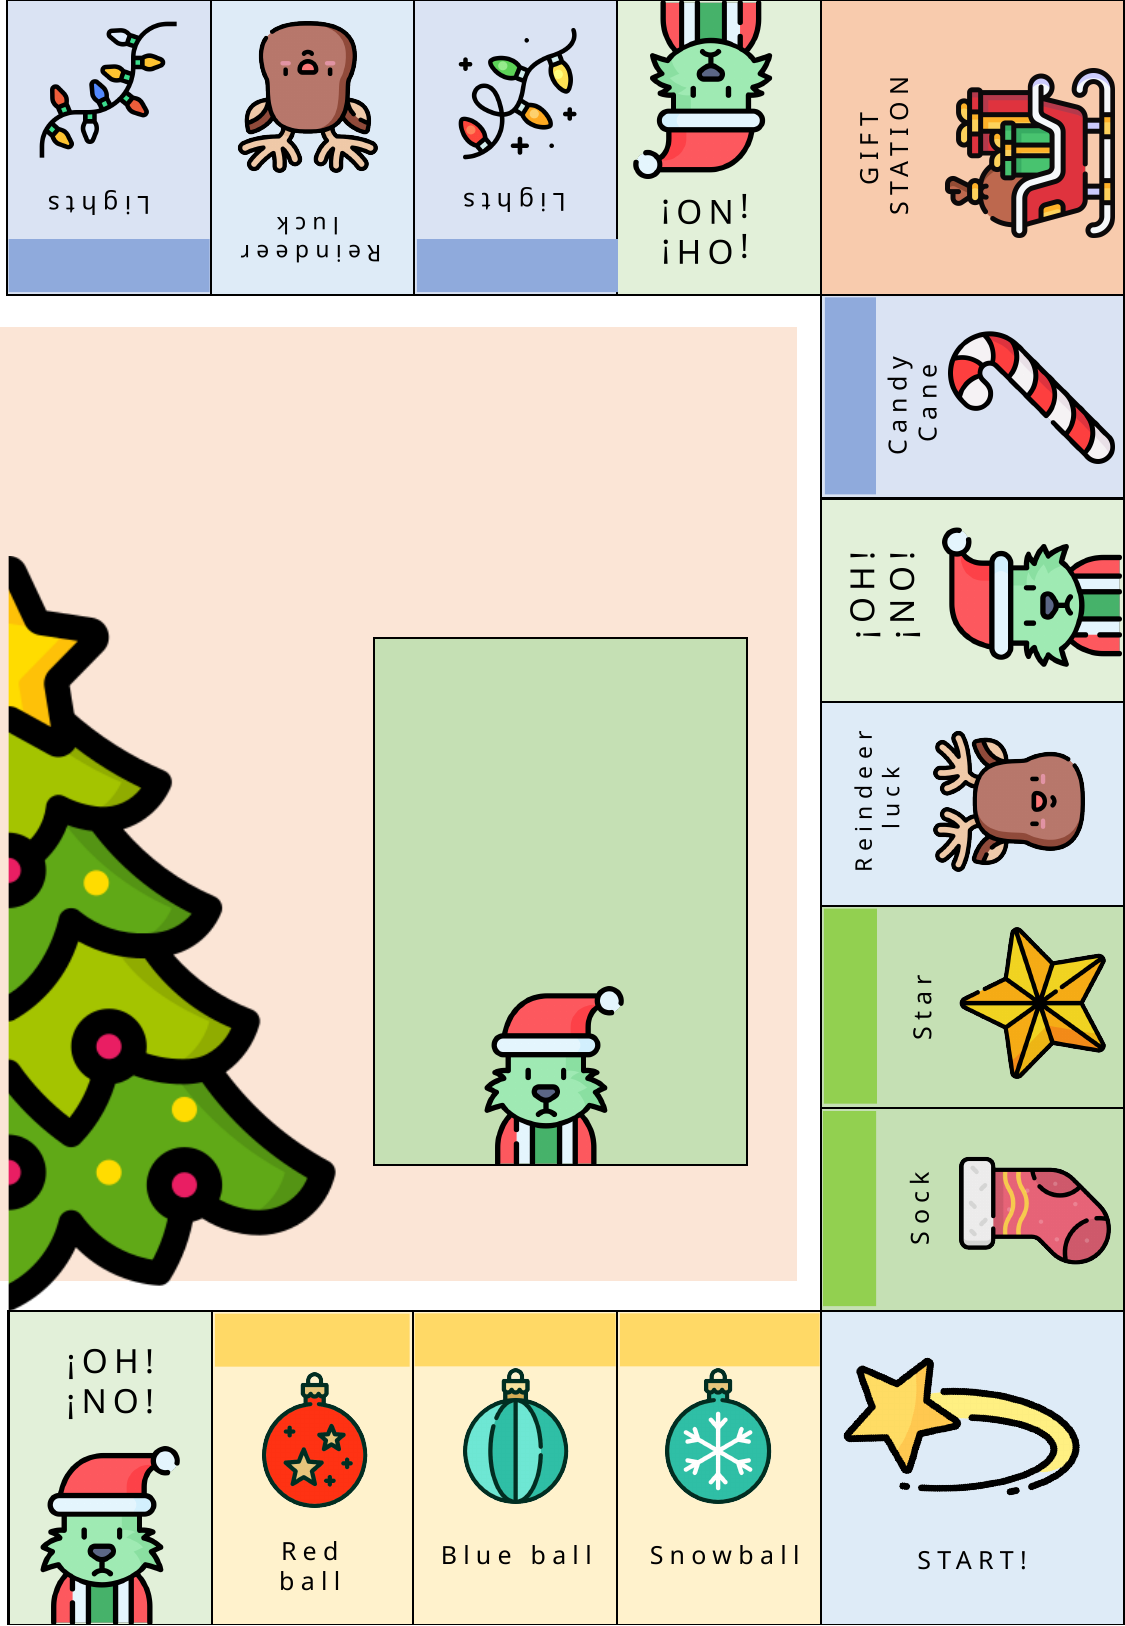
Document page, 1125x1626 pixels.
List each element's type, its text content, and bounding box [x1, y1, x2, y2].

text_box START! [830, 1537, 1115, 1582]
text_box [0, 316, 808, 1293]
text_box [214, 1313, 411, 1368]
picture [444, 21, 590, 166]
text_box [824, 296, 877, 495]
text_box [373, 637, 748, 1166]
picture [246, 1372, 382, 1508]
text_box [823, 908, 878, 1105]
picture [35, 16, 181, 162]
text_box Sock [896, 1106, 942, 1311]
text_box ¡OH! ¡NO! [603, 186, 807, 281]
text_box [412, 1310, 616, 1625]
picture [650, 1368, 786, 1504]
text_box [6, 0, 210, 296]
picture [933, 725, 1085, 878]
text_box [210, 0, 413, 296]
text_box [820, 703, 1125, 907]
text_box [616, 1310, 822, 1625]
picture [448, 1368, 583, 1504]
text_box [7, 1310, 211, 1625]
text_box [616, 0, 822, 296]
text_box Star [899, 905, 944, 1110]
text_box Red ball [216, 1528, 404, 1603]
text_box Lights [5, 183, 193, 229]
text_box [912, 499, 1125, 703]
picture [942, 507, 1122, 687]
picture [956, 927, 1109, 1079]
text_box [413, 0, 616, 296]
text_box [822, 1110, 877, 1307]
picture [945, 68, 1115, 238]
text_box Blue ball [422, 1532, 611, 1607]
text_box [414, 1312, 617, 1367]
text_box [944, 907, 1125, 1109]
text_box [820, 907, 899, 1109]
text_box Lights [420, 181, 609, 227]
text_box Candy Cane [874, 301, 949, 505]
text_box [820, 1109, 896, 1312]
picture [612, 0, 792, 179]
text_box [942, 1109, 1125, 1312]
picture [231, 21, 384, 173]
text_box [820, 294, 1125, 499]
text_box GIFT STATION [845, 29, 921, 263]
picture [818, 1292, 1104, 1553]
picture [948, 314, 1115, 481]
text_box ¡OH! ¡NO! [833, 495, 929, 698]
text_box Snowball [624, 1532, 825, 1577]
picture [20, 1446, 200, 1625]
text_box [211, 1310, 412, 1625]
picture [959, 1134, 1111, 1287]
text_box ¡OH! ¡NO! [8, 1333, 213, 1428]
text_box Reindeer luck [841, 696, 912, 901]
text_box Reindeer luck [205, 205, 410, 276]
text_box [822, 0, 1125, 294]
text_box [820, 499, 841, 703]
text_box [619, 1312, 821, 1367]
picture [8, 552, 357, 1311]
text_box [8, 238, 211, 293]
text_box [822, 1312, 1125, 1625]
picture [464, 986, 644, 1166]
text_box [416, 238, 619, 293]
